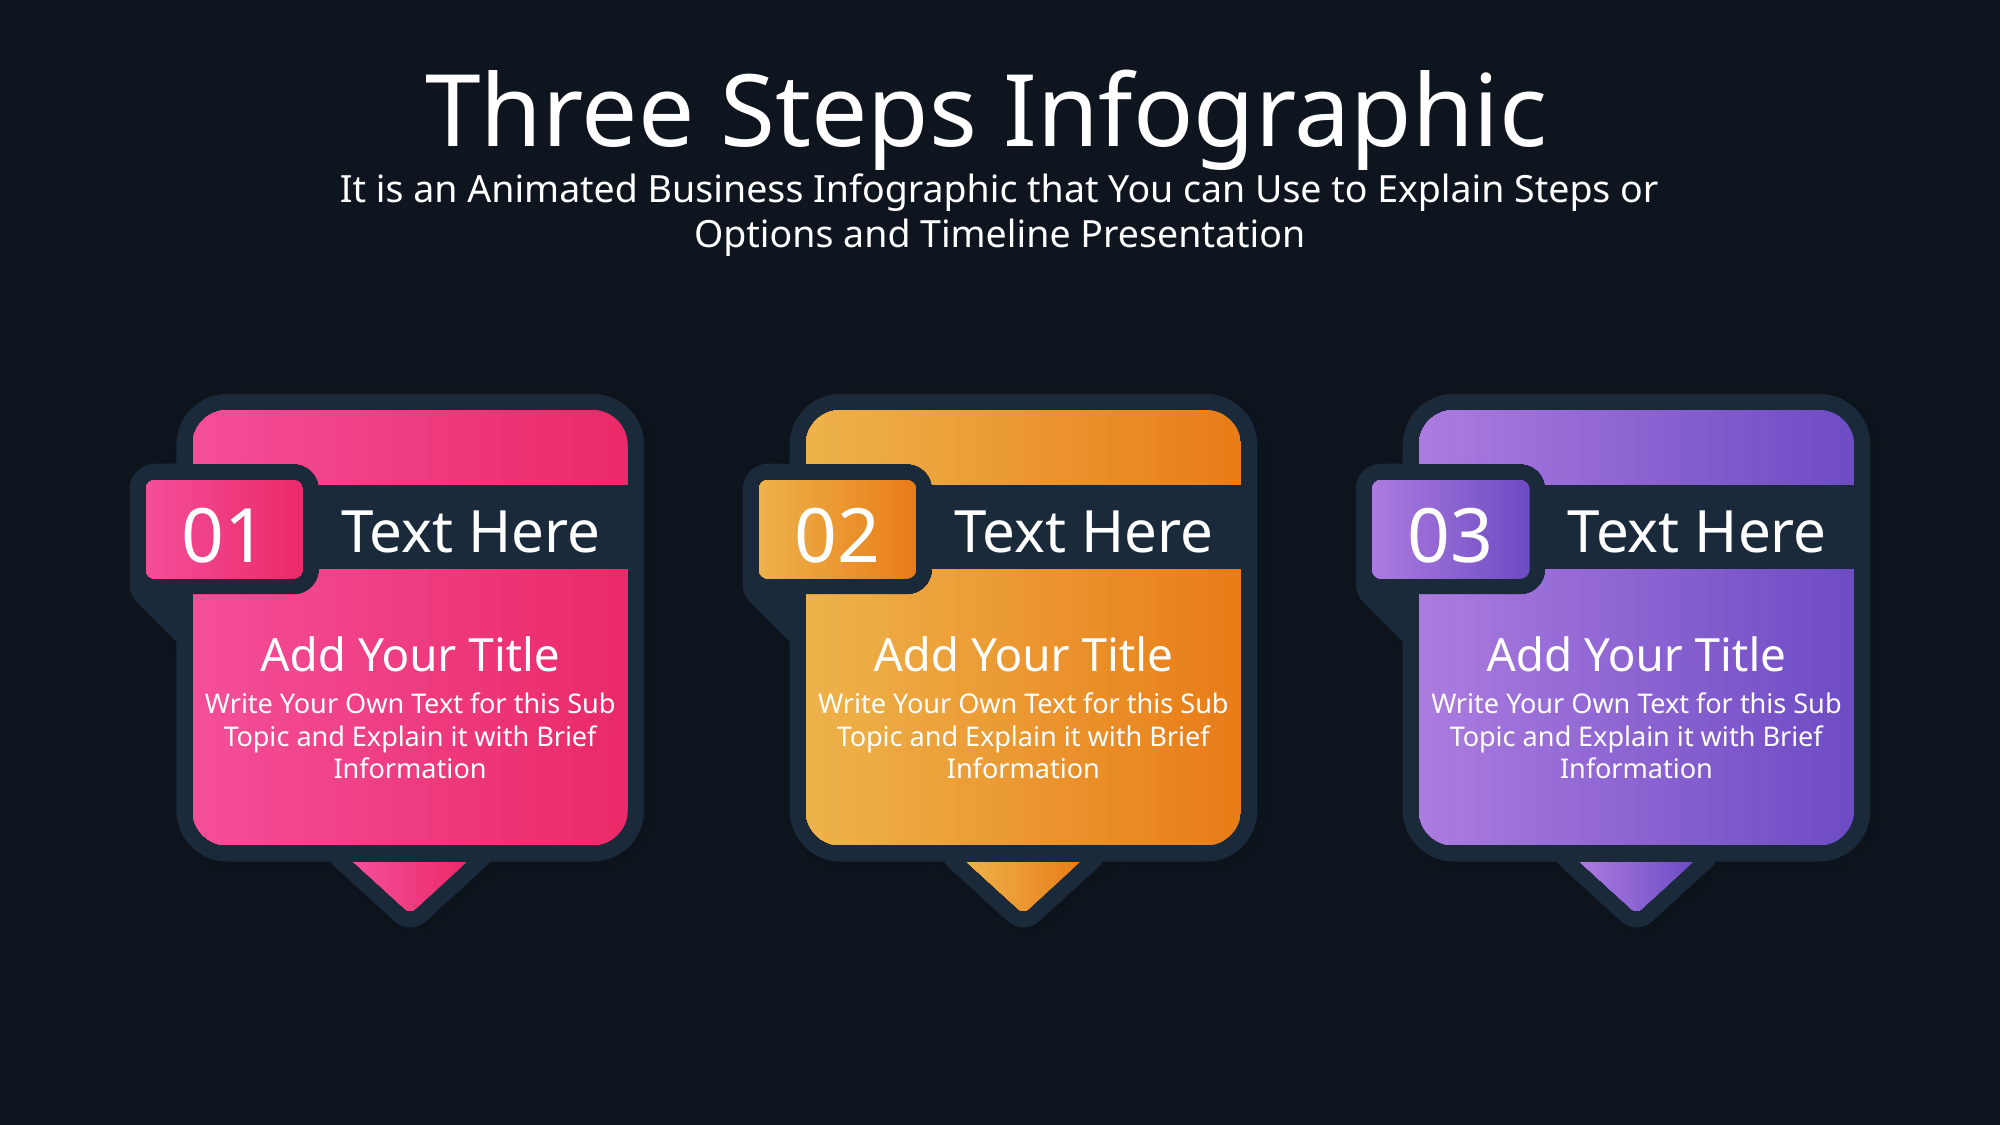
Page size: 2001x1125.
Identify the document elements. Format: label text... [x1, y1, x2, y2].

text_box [145, 479, 304, 587]
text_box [758, 479, 917, 587]
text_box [742, 393, 1258, 928]
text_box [129, 393, 645, 928]
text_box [1355, 393, 1871, 928]
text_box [1372, 479, 1530, 587]
text_box It is an Animated Business Infographic that You can Use to Explain Steps or Options and Timeline Presentation [280, 157, 1719, 263]
text_box Three Steps Infographic [280, 38, 1719, 157]
